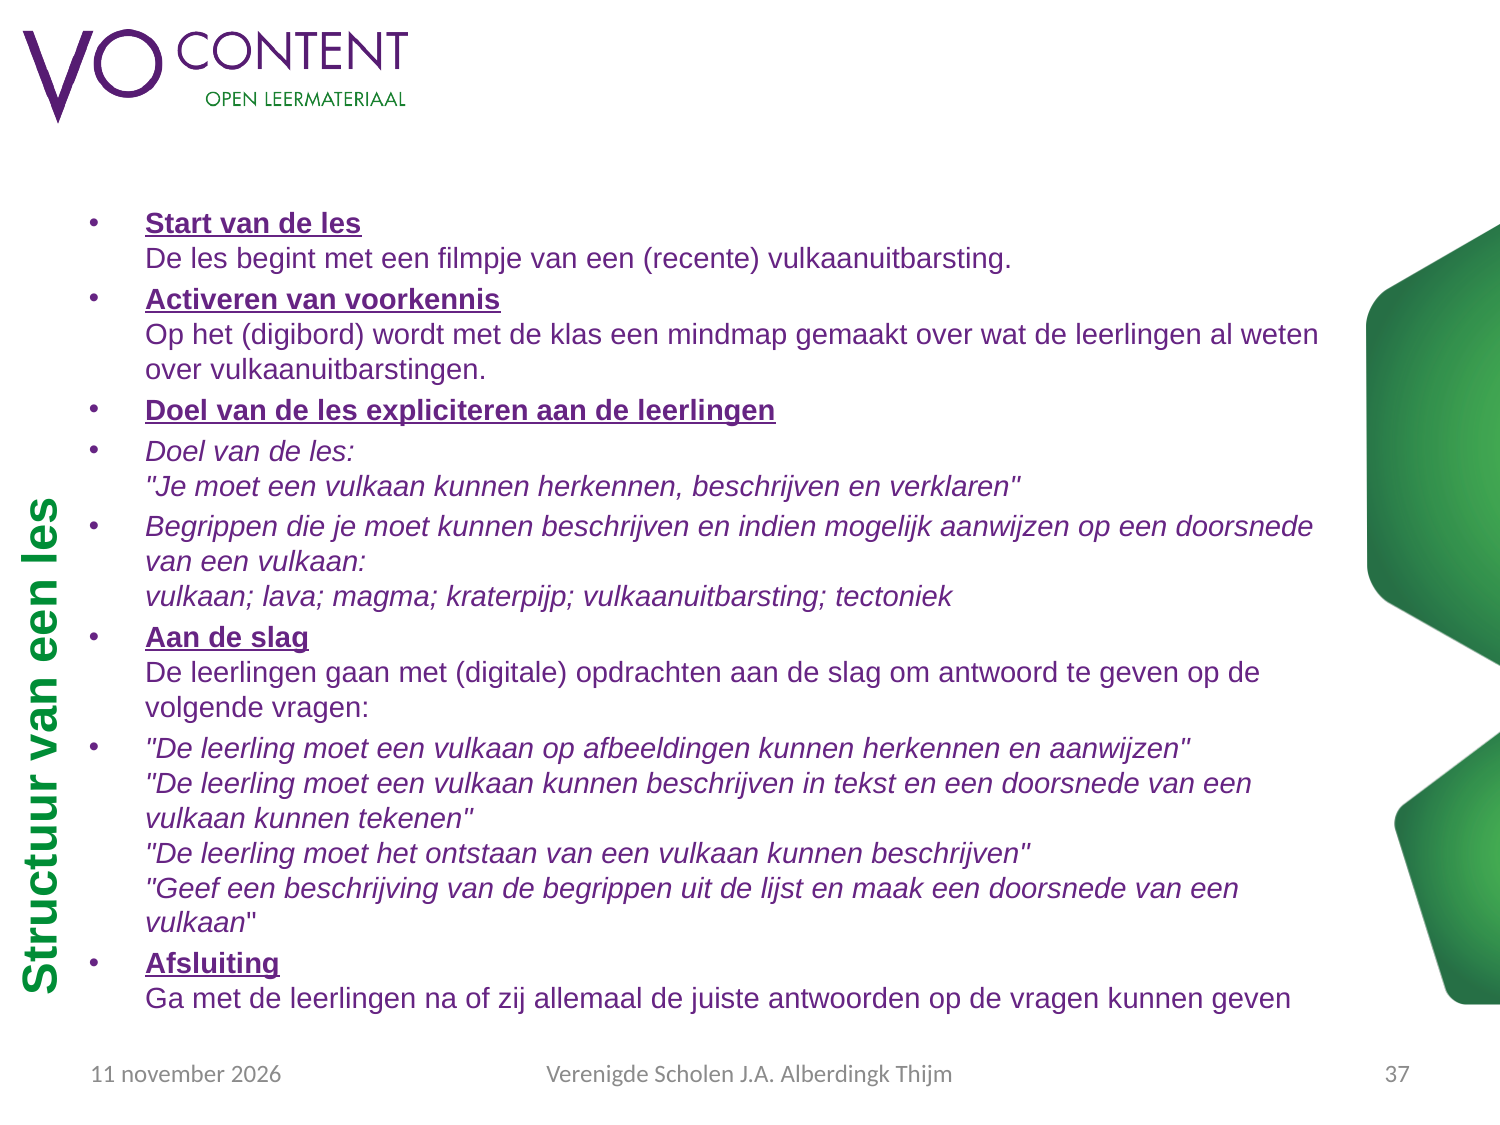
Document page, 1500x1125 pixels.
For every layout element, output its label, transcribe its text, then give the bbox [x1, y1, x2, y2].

list Start van de les De les begint met een filmpje van een (recente) vulkaanuitbarsting. Activeren van voorkennis Op het (digibord) wordt met de klas een mindmap gemaakt over wat de leerlingen al weten over vulkaanuitbarstingen. Doel van de les expliciteren aan de leerlingen Doel van de les: "Je moet een vulkaan kunnen herkennen, beschrijven en verklaren" Begrippen die je moet kunnen beschrijven en indien mogelijk aanwijzen op een doorsnede van een vulkaan: vulkaan; lava; magma; kraterpijp; vulkaanuitbarsting; tectoniek Aan de slag De leerlingen gaan met (digitale) opdrachten aan de slag om antwoord te geven op de volgende vragen: "De leerling moet een vulkaan op afbeeldingen kunnen herkennen en aanwijzen" "De leerling moet een vulkaan kunnen beschrijven in tekst en een doorsnede van een vulkaan kunnen tekenen" "De leerling moet het ontstaan van een vulkaan kunnen beschrijven" "Geef een beschrijving van de begrippen uit de lijst en maak een doorsnede van een vulkaan" Afsluiting Ga met de leerlingen na of zij allemaal de juiste antwoorden op de vragen kunnen geven [74, 197, 1364, 1043]
title Structuur van een les [0, 0, 75, 1011]
slide_number 37 [1074, 1042, 1425, 1103]
picture [75, 29, 408, 124]
picture [1366, 222, 1500, 1005]
footer Verenigde Scholen J.A. Alberdingk Thijm [512, 1042, 988, 1103]
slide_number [75, 1042, 425, 1103]
